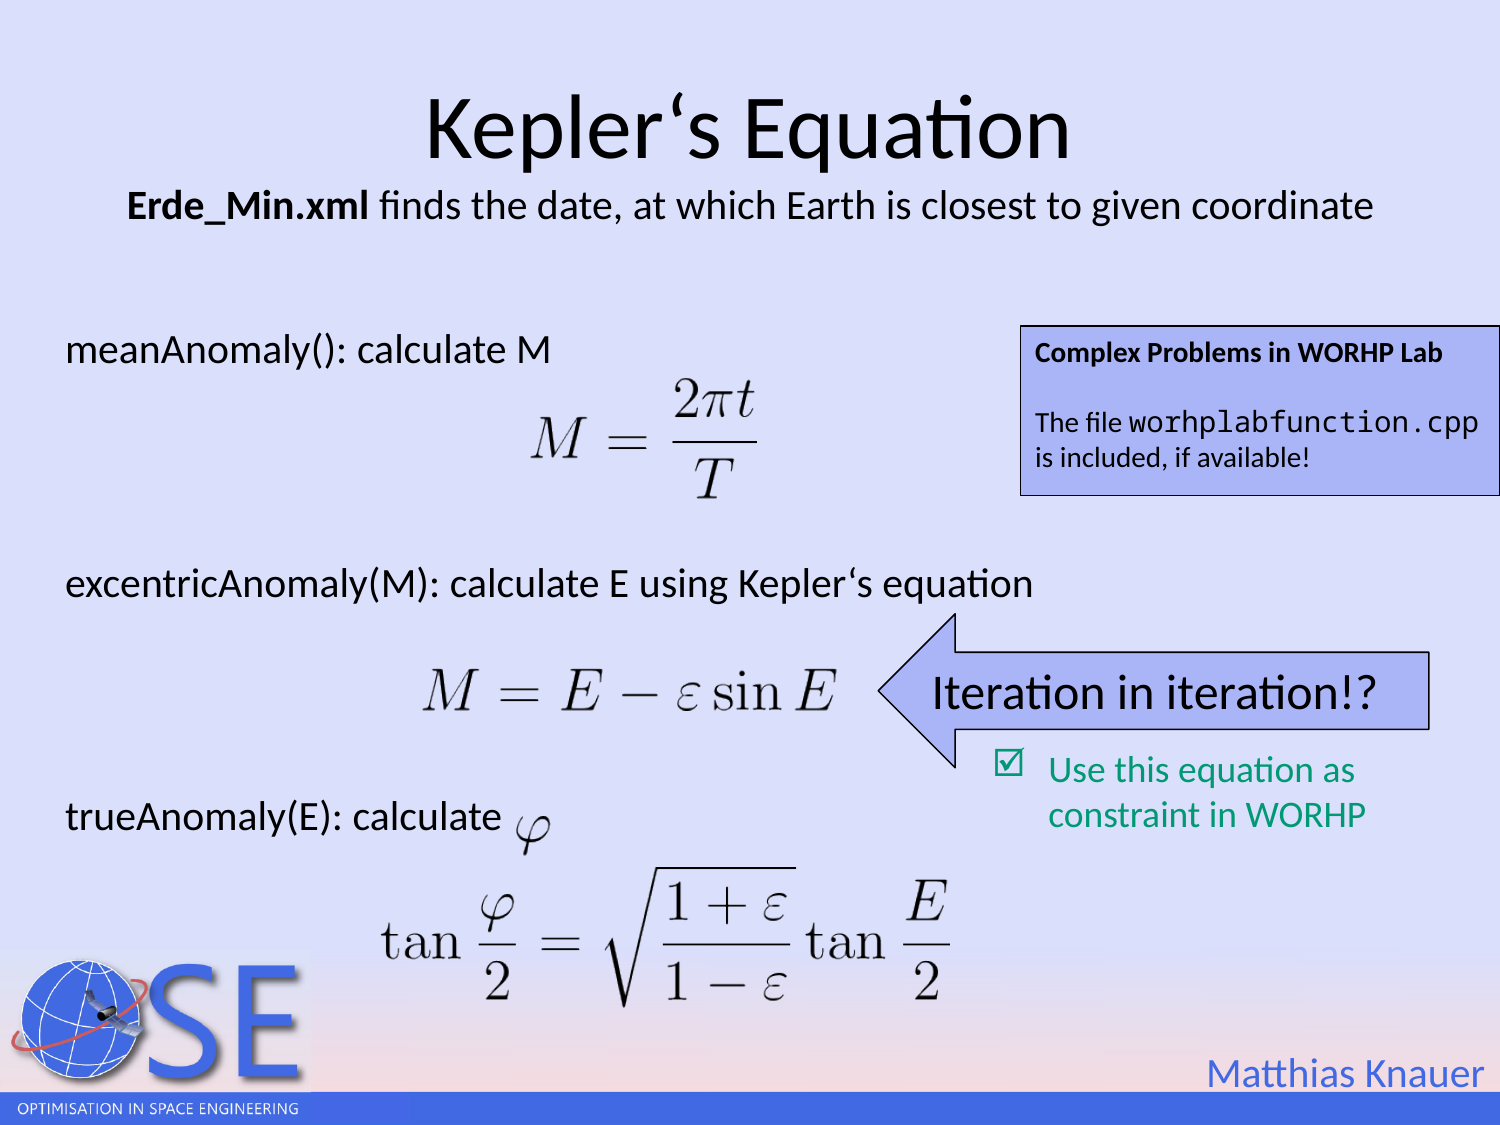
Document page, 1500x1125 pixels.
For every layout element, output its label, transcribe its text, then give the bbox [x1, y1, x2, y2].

picture [0, 867, 1500, 1125]
list meanAnomaly(): calculate M excentricAnomaly(M): calculate E using Kepler‘s equation trueAnomaly(E): calculate [49, 314, 1451, 1002]
picture [422, 668, 837, 711]
picture [529, 377, 757, 499]
title Kepler‘s Equation [49, 14, 1451, 170]
text_box Use this equation as constraint in WORHP [977, 737, 1430, 850]
text_box Iteration in iteration!? [878, 613, 1429, 768]
picture [515, 816, 551, 856]
text_box Erde_Min.xml finds the date, at which Earth is closest to given coordinate [1, 170, 1500, 236]
text_box Complex Problems in WORHP Lab The file worhplabfunction.cpp is included, if available! [1020, 326, 1500, 496]
